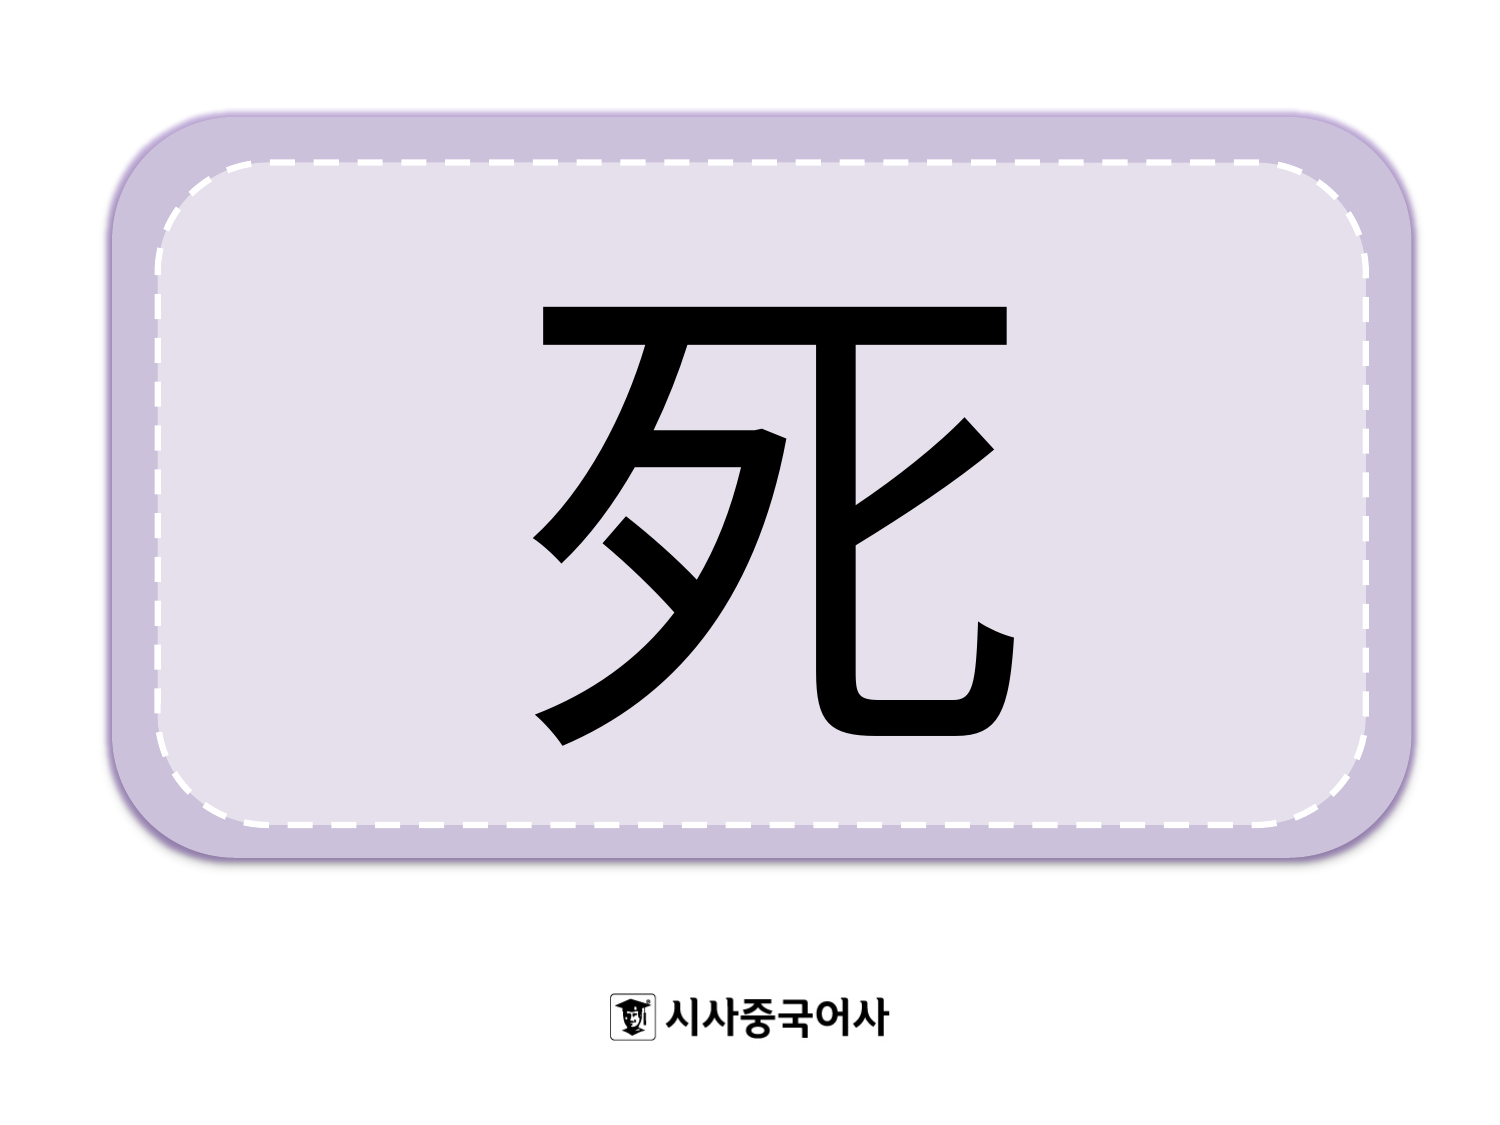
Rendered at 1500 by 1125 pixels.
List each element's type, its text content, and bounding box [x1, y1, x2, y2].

text_box 死 [171, 172, 1380, 836]
picture [602, 987, 898, 1047]
text_box [162, 160, 1371, 824]
